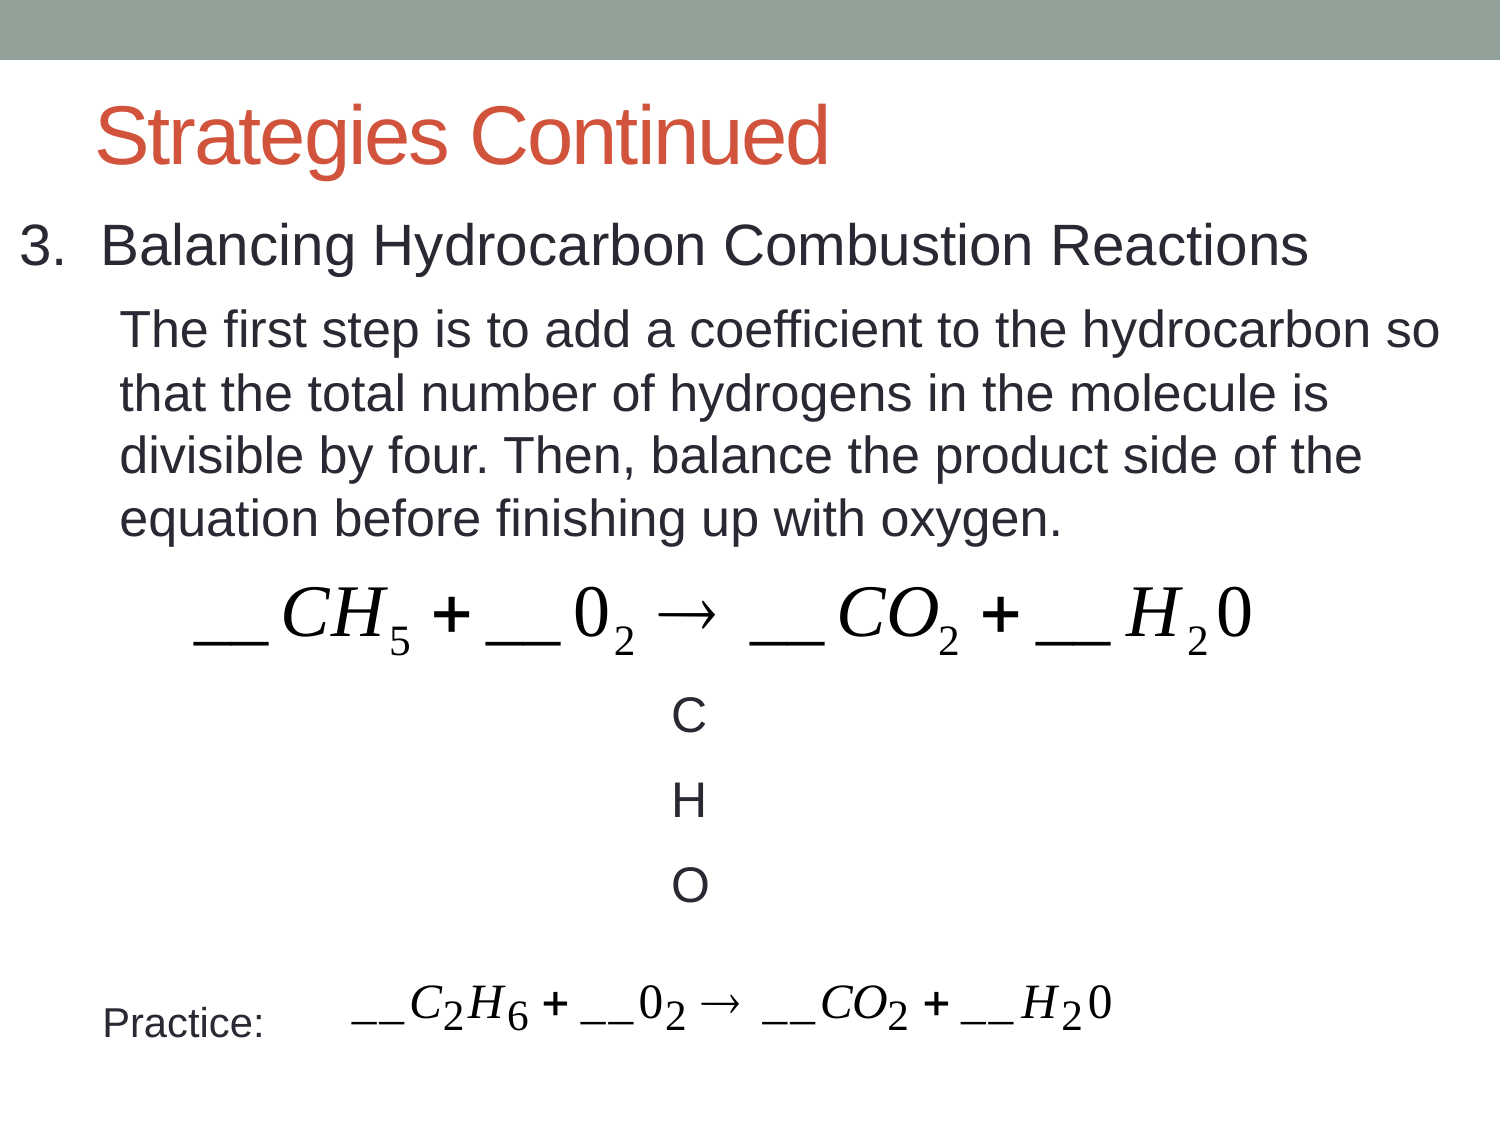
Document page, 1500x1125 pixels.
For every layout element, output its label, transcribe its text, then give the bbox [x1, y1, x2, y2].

text_box C H O [656, 681, 732, 920]
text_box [87, 962, 1124, 1055]
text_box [180, 562, 1269, 674]
list 3. Balancing Hydrocarbon Combustion Reactions The first step is to add a coefficient to the hydrocarbon so that the total number of hydrogens in the molecule is divisible by four. Then, balance the product side of the equation before finishing up with oxygen. [4, 200, 1500, 675]
title Strategies Continued [79, 50, 1430, 200]
